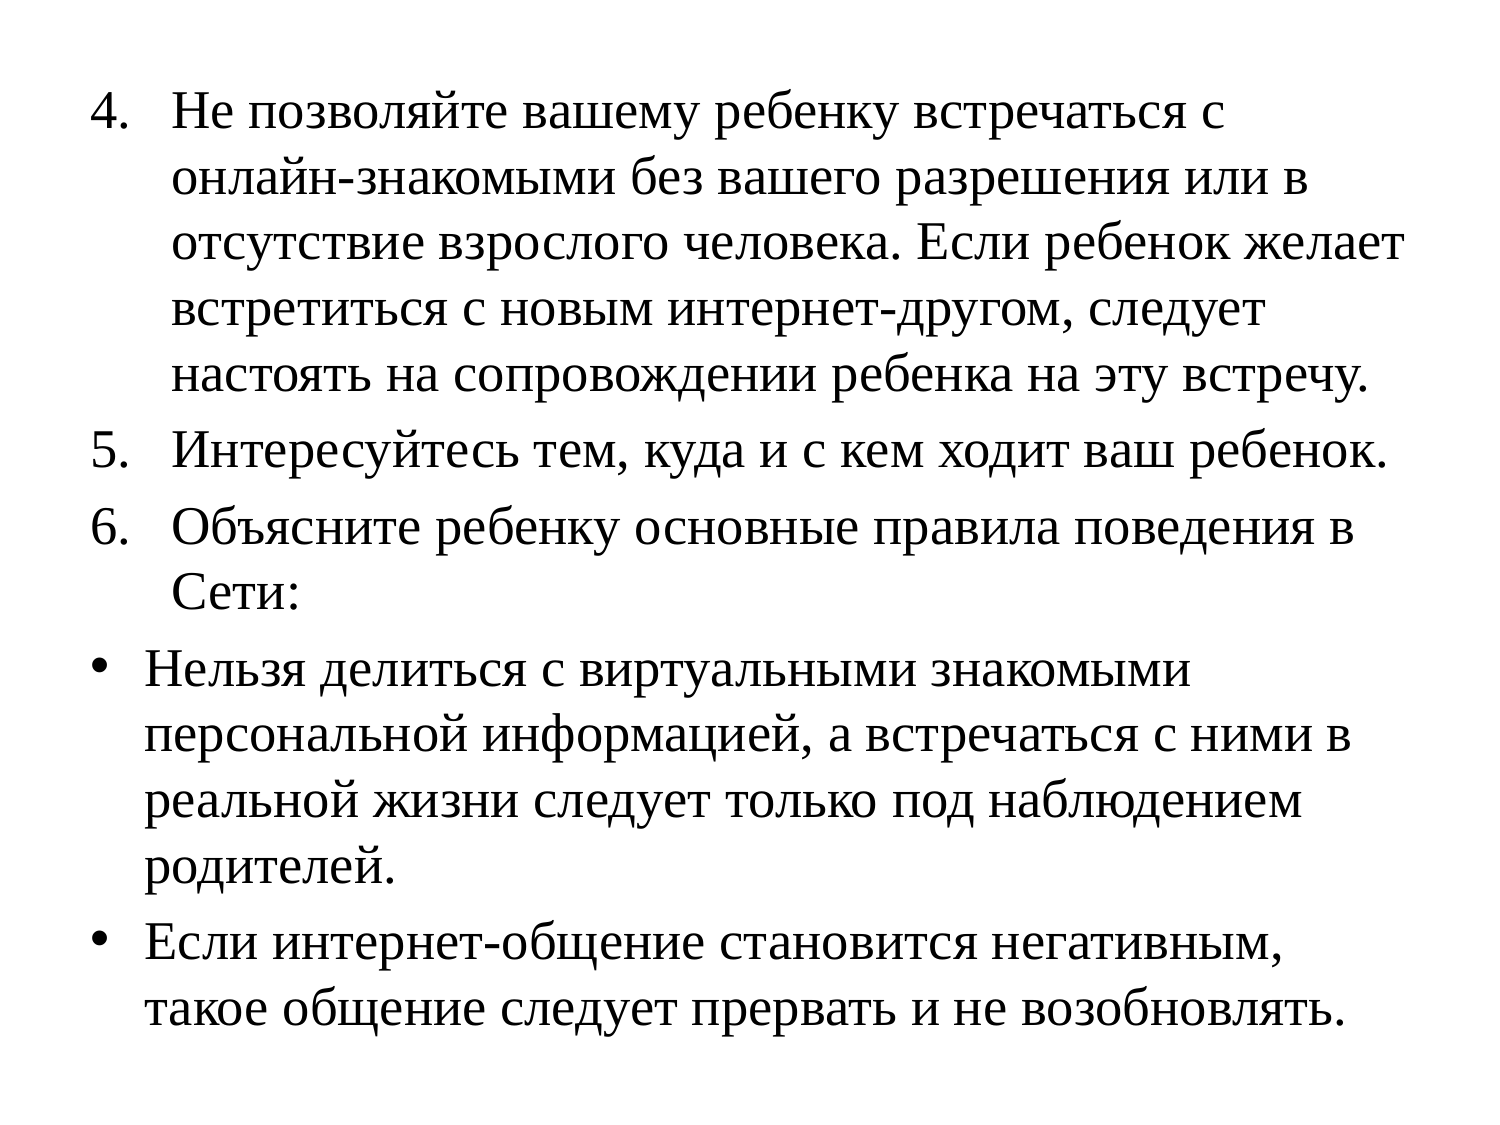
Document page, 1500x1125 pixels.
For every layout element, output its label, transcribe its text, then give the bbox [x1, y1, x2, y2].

list Не позволяйте вашему ребенку встречаться с онлайн-знакомыми без вашего разрешения или в отсутствие взрослого человека. Если ребенок желает встретиться с новым интернет-другом, следует настоять на сопровождении ребенка на эту встречу. Интересуйтесь тем, куда и с кем ходит ваш ребенок. Объясните ребенку основные правила поведения в Сети: Нельзя делиться с виртуальными знакомыми персональной информацией, а встречаться с ними в реальной жизни следует только под наблюдением родителей. Если интернет-общение становится негативным, такое общение следует прервать и не возобновлять. [75, 66, 1425, 1059]
